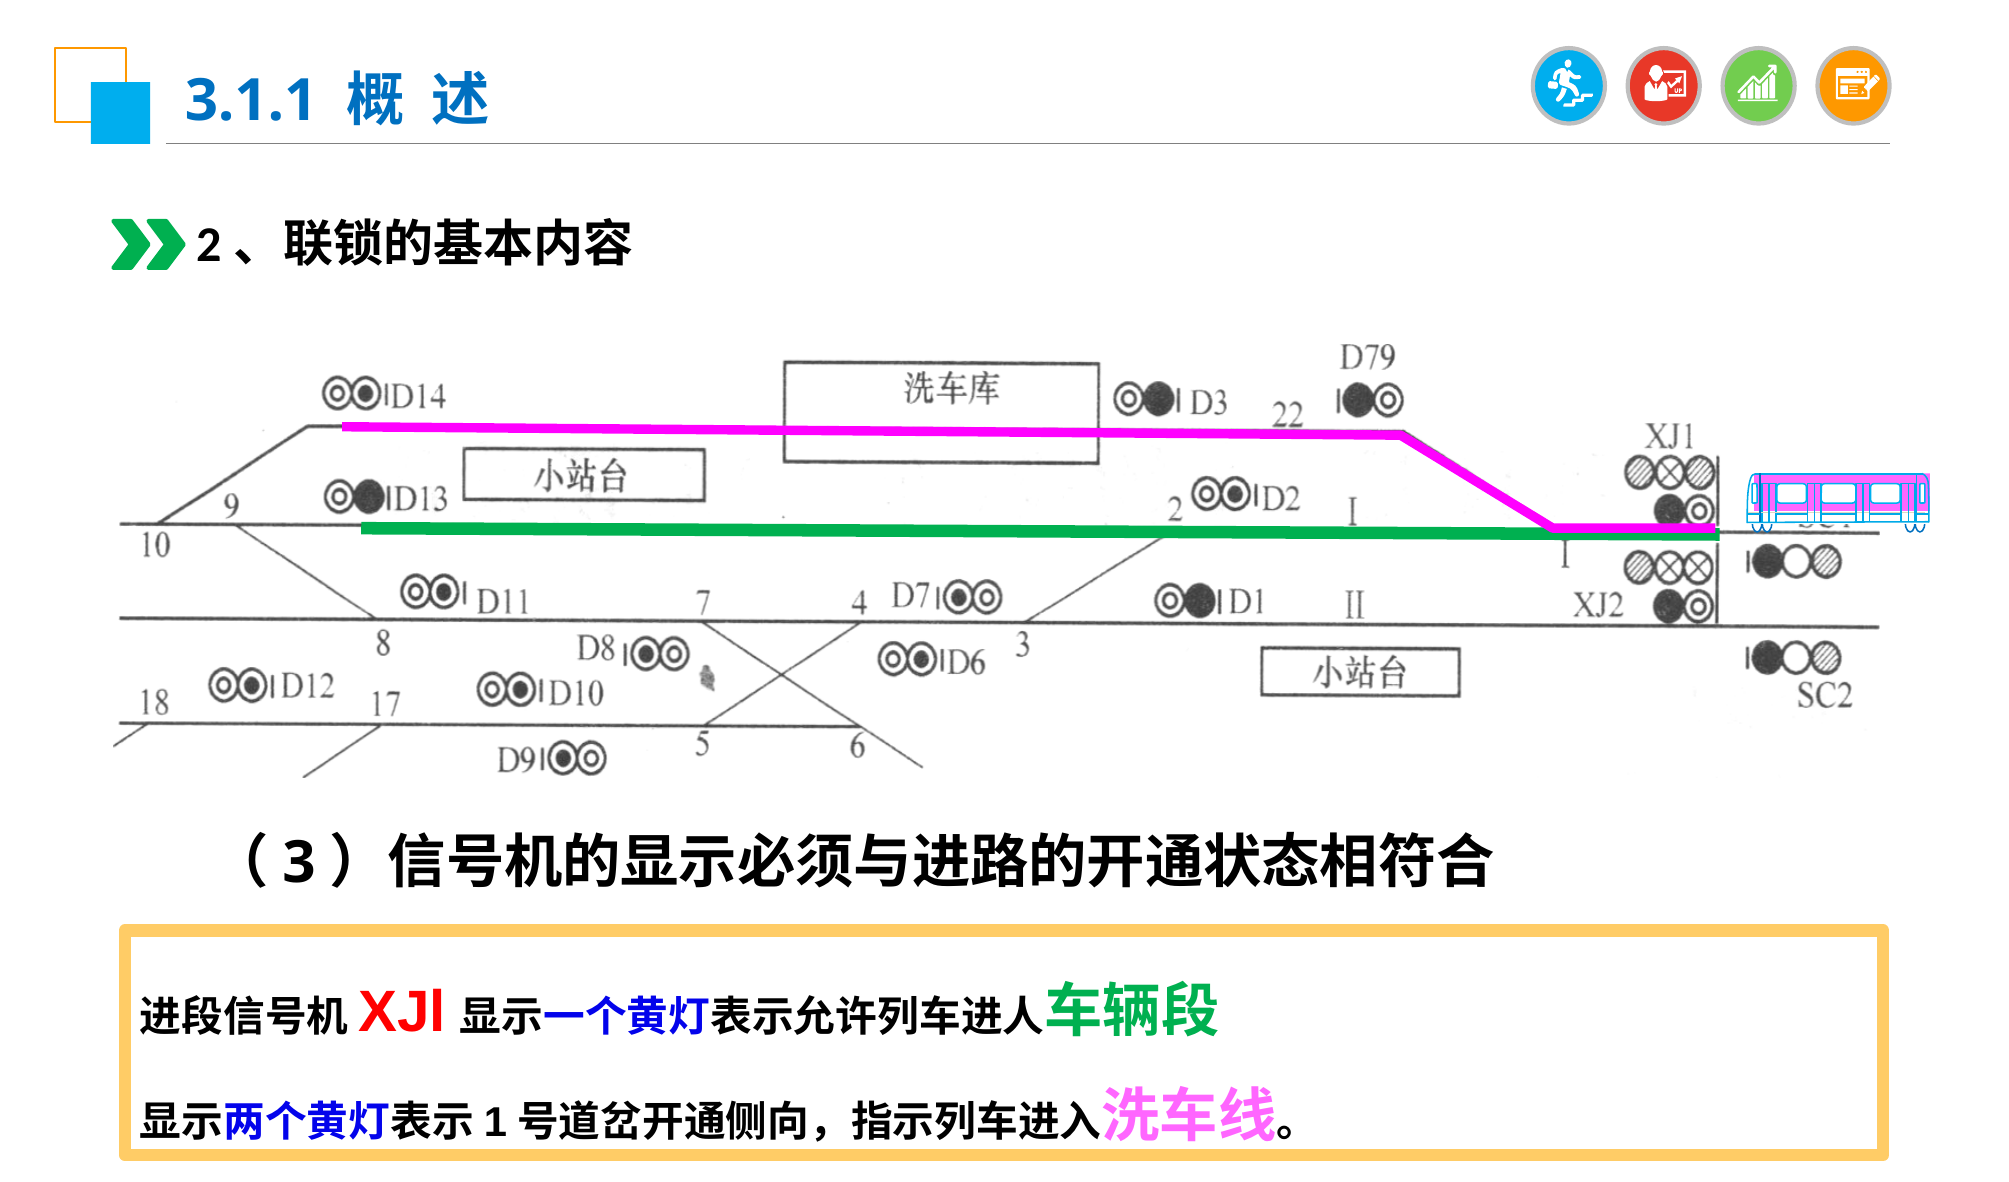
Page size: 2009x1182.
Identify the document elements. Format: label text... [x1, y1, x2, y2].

text_box 3.1.1 概 述 [164, 51, 511, 142]
picture [113, 344, 1880, 779]
text_box （3）信号机的显示必须与进路的开通状态相符合 [195, 824, 1754, 903]
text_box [113, 203, 646, 280]
text_box 进段信号机XJl显示一个黄灯表示允许列车进人车辆段 显示两个黄灯表示1号道岔开通侧向，指示列车进入洗车线。 [125, 930, 1883, 1156]
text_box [1742, 473, 1931, 533]
